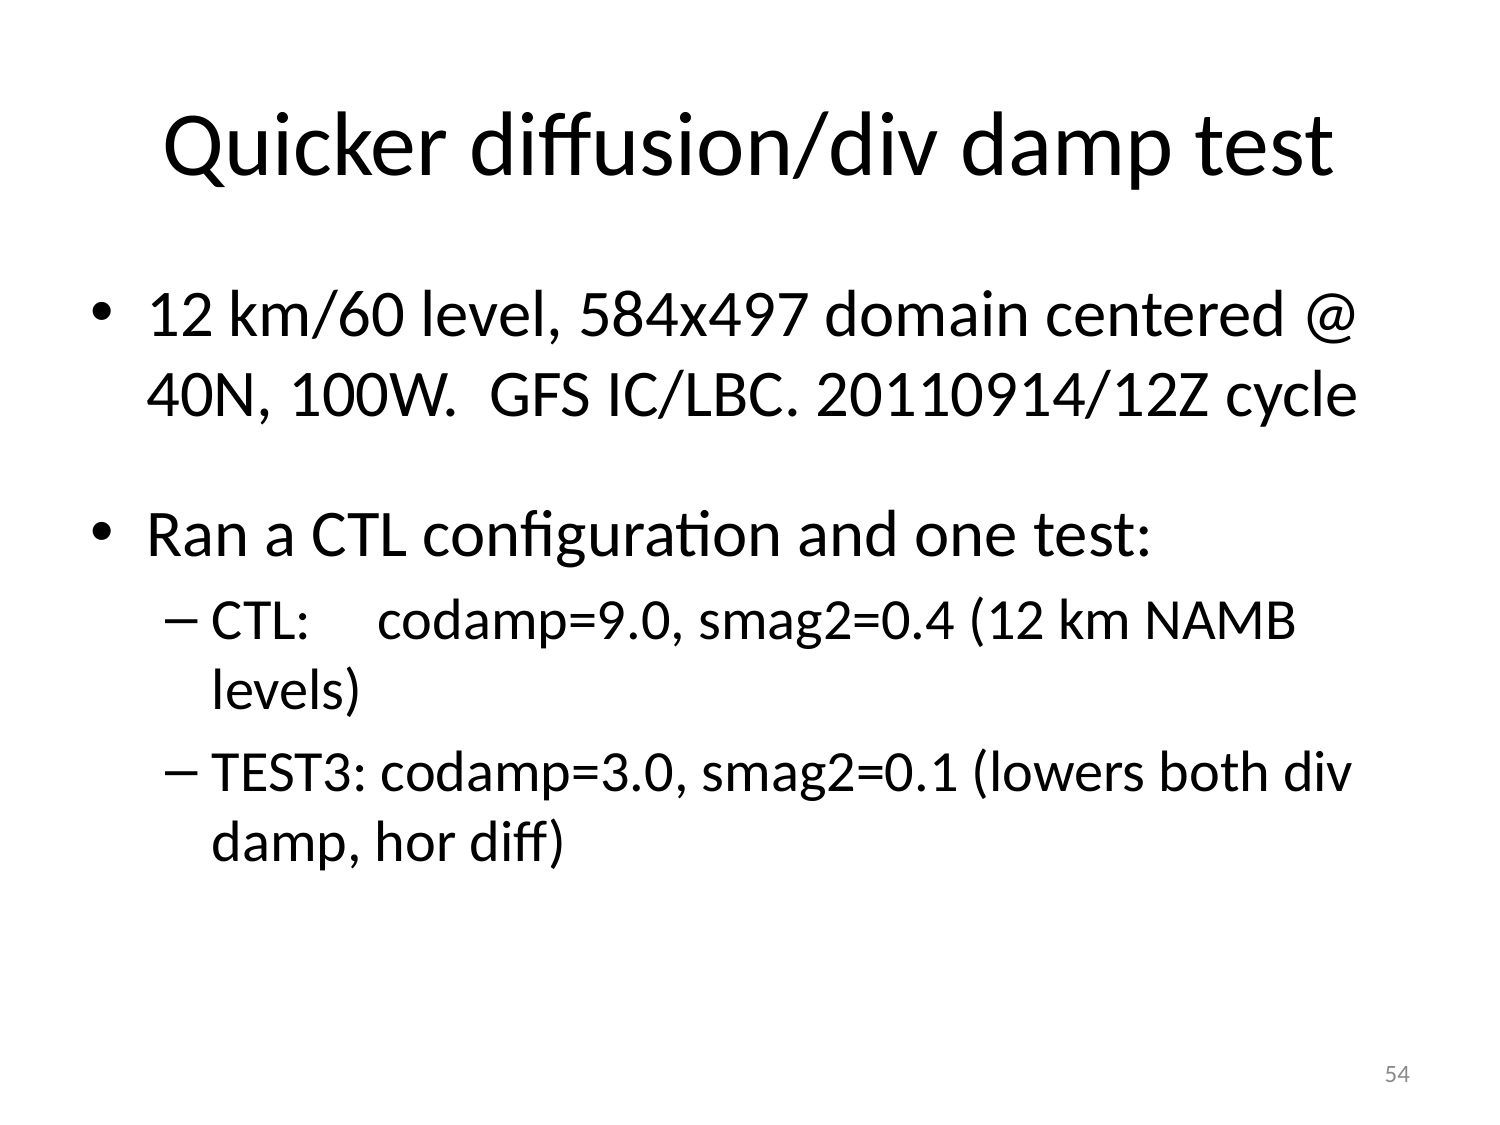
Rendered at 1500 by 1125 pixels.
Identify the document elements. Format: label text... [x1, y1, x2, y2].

slide_number 54 [1074, 1042, 1425, 1103]
list 12 km/60 level, 584x497 domain centered @ 40N, 100W. GFS IC/LBC. 20110914/12Z cycle Ran a CTL configuration and one test: CTL: codamp=9.0, smag2=0.4 (12 km NAMB levels) TEST3: codamp=3.0, smag2=0.1 (lowers both div damp, hor diff) [74, 262, 1426, 1006]
title Quicker diffusion/div damp test [74, 44, 1426, 233]
